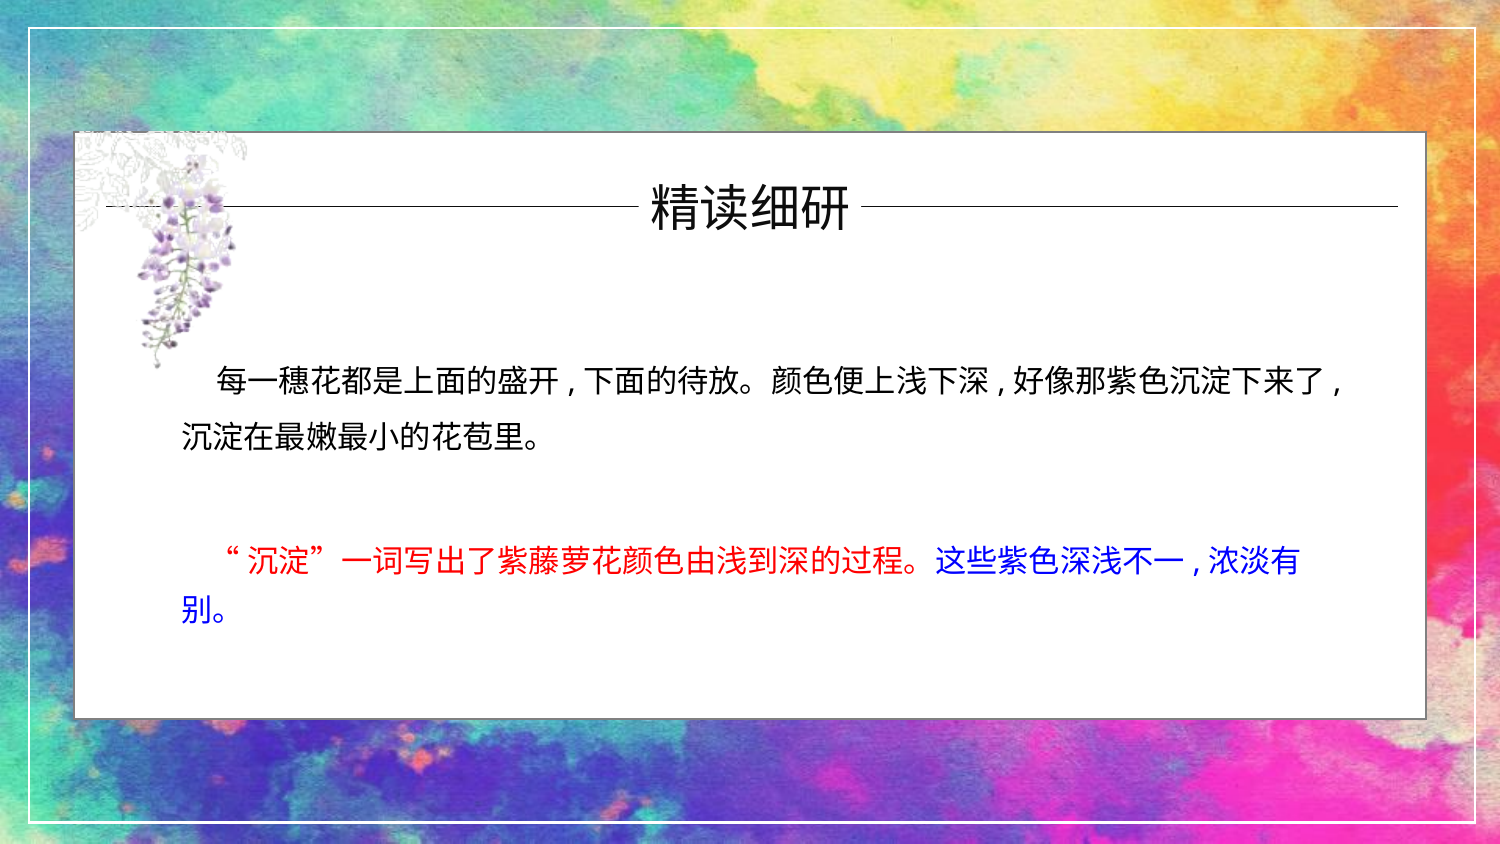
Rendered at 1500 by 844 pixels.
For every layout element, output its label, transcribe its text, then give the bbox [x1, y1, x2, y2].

picture [0, 0, 1500, 844]
text_box [28, 27, 1476, 824]
text_box 精读细研 [638, 171, 862, 206]
text_box 精读细研 [638, 207, 862, 243]
text_box 每一穗花都是上面的盛开,下面的待放。颜色便上浅下深,好像那紫色沉淀下来了,沉淀在最嫩最小的花苞里。 [169, 337, 1361, 461]
text_box “沉淀”一词写出了紫藤萝花颜色由浅到深的过程。这些紫色深浅不一,浓淡有别。 [169, 524, 1361, 633]
